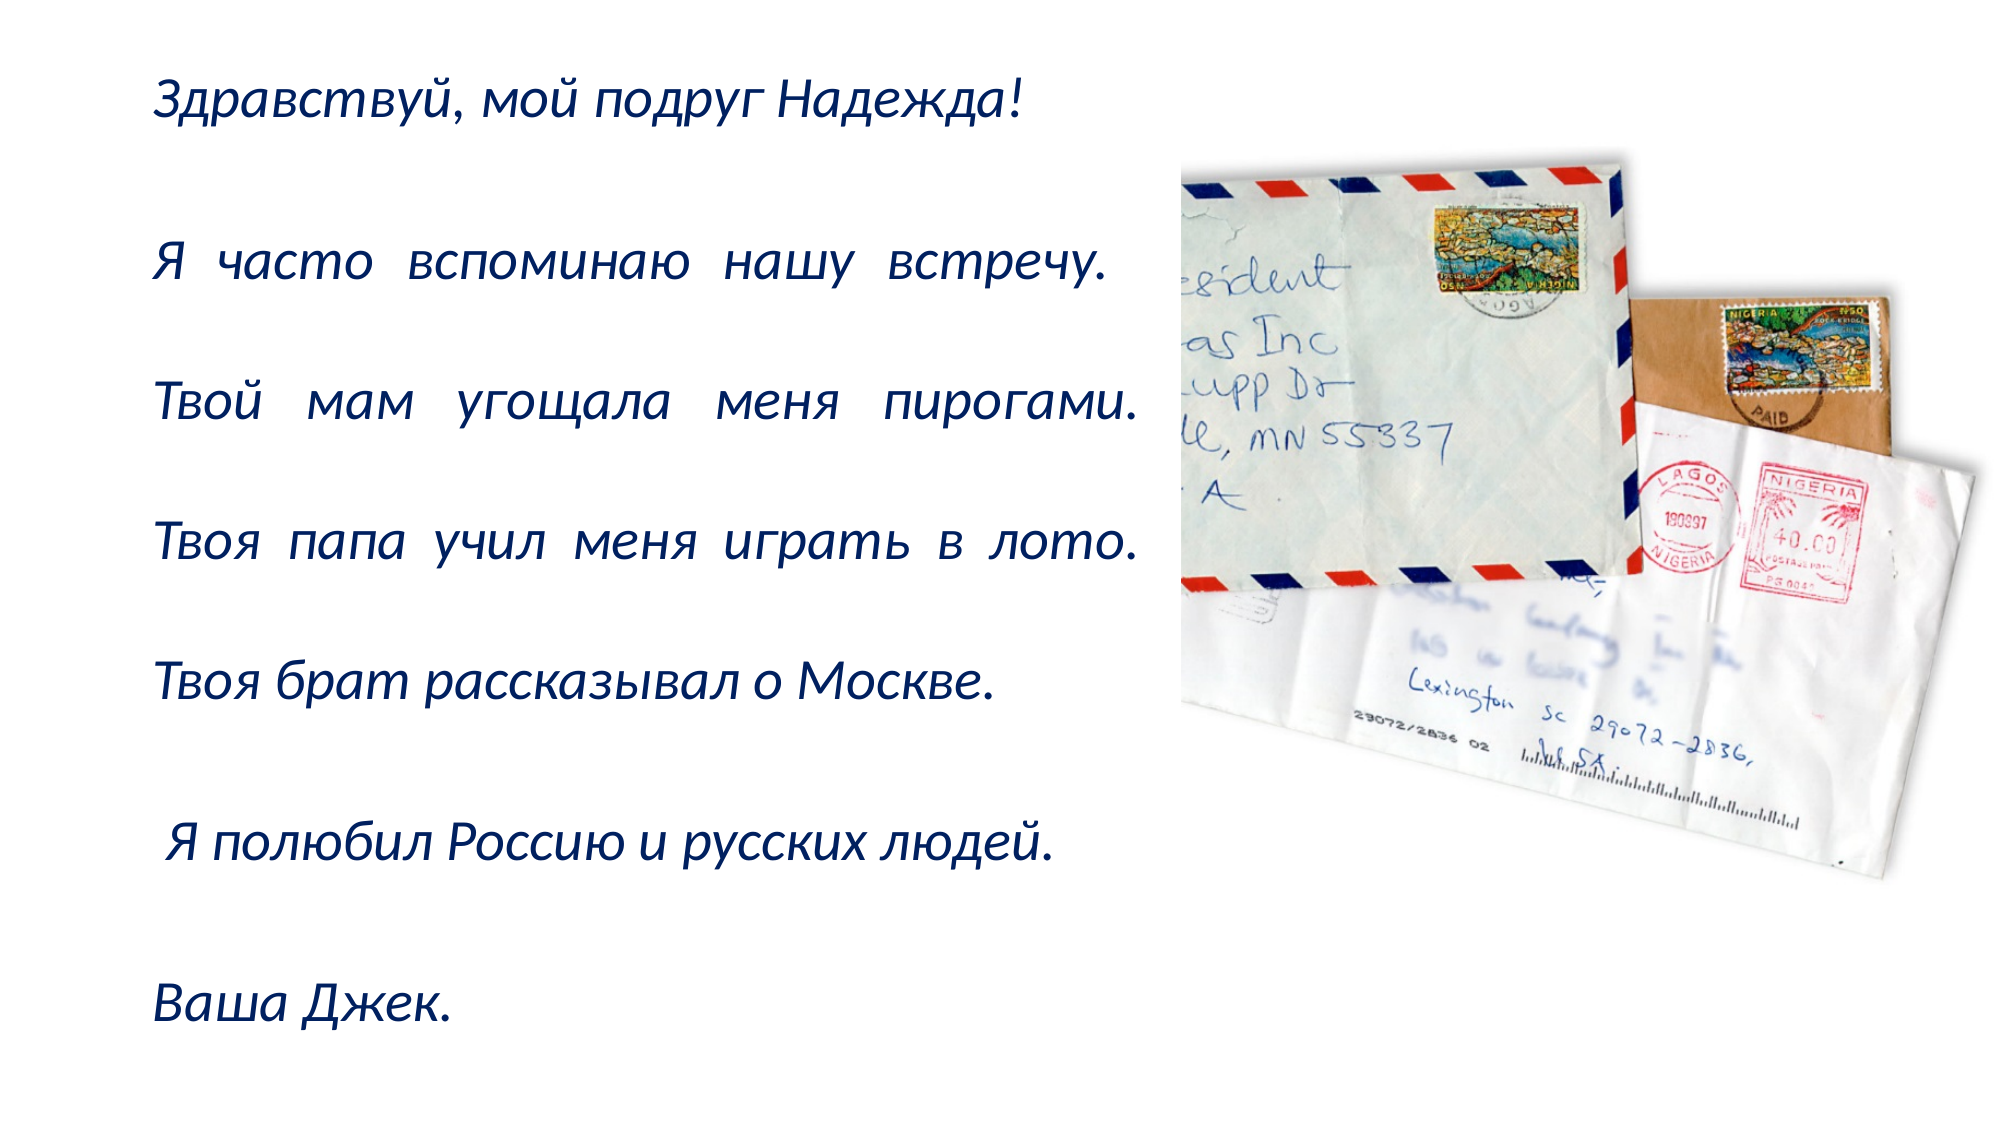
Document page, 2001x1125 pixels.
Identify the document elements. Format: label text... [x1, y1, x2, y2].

list Здравствуй, мой подруг Надежда! Я часто вспоминаю нашу встречу. Твой мам угощала меня пирогами. Твоя папа учил меня играть в лото. Твоя брат рассказывал о Москве. Я полюбил Россию и русских людей. Ваша Джек. [137, 60, 1157, 1125]
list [1181, 133, 2000, 894]
